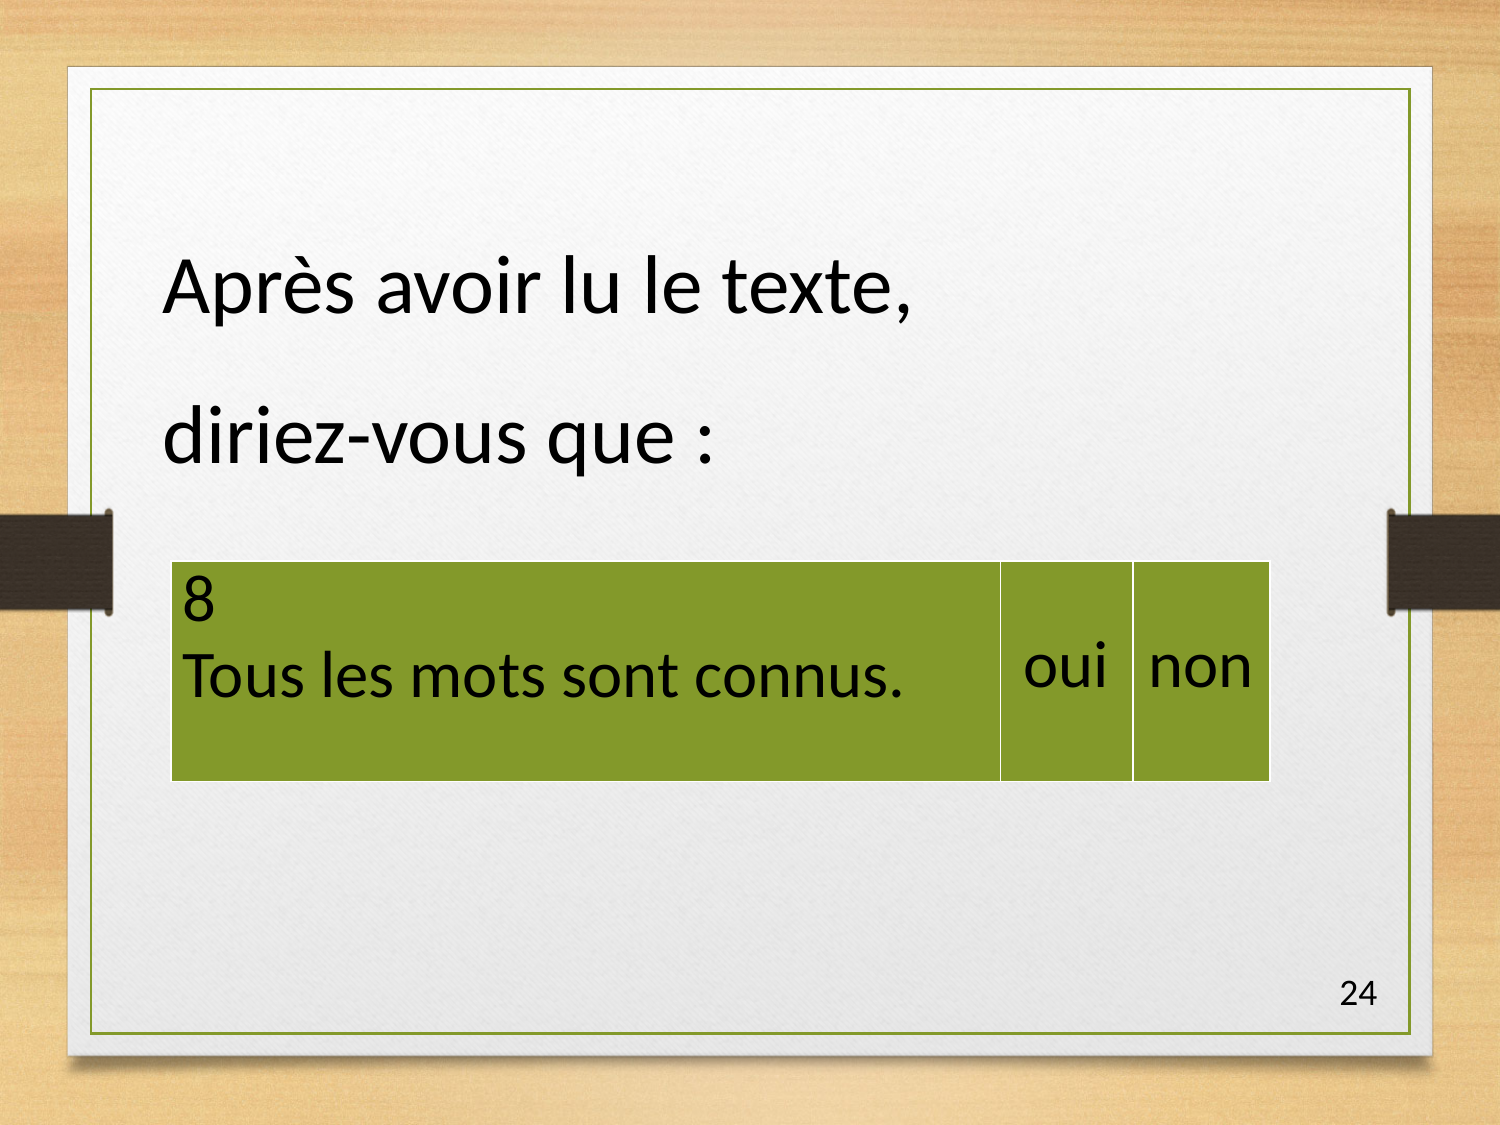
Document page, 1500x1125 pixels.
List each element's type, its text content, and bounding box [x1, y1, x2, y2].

table_header non [1134, 562, 1269, 781]
table_header oui [1001, 562, 1132, 781]
text_box 24 [1324, 960, 1399, 1020]
list Après avoir lu le texte, diriez-vous que : [147, 172, 1353, 964]
picture [0, 0, 1500, 1125]
table_header 8 Tous les mots sont connus. [172, 562, 1000, 781]
